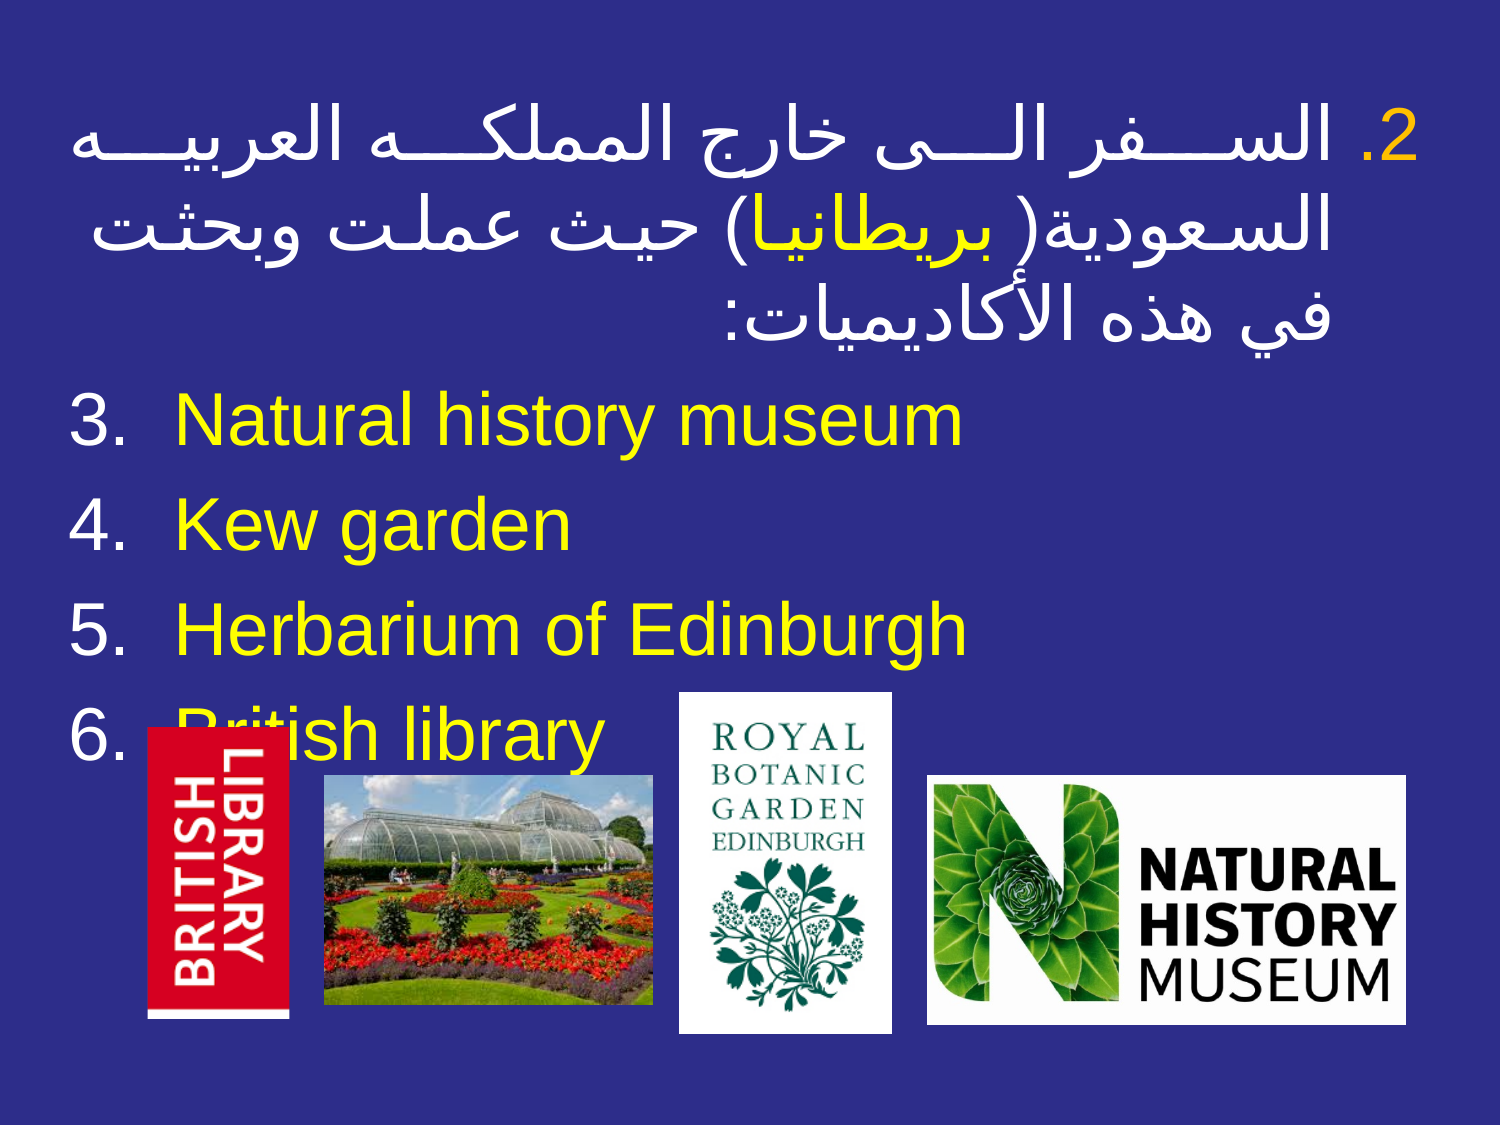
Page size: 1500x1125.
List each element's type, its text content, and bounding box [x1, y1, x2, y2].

picture [147, 727, 290, 1020]
picture [324, 774, 653, 1005]
list السفر الى خارج المملكه العربيه السعودية( بريطانيا) حيث عملت وبحثت في هذه الأكاديميات: Natural history museum Kew garden Herbarium of Edinburgh British library [52, 77, 1436, 1012]
picture [926, 774, 1406, 1025]
picture [678, 692, 892, 1035]
